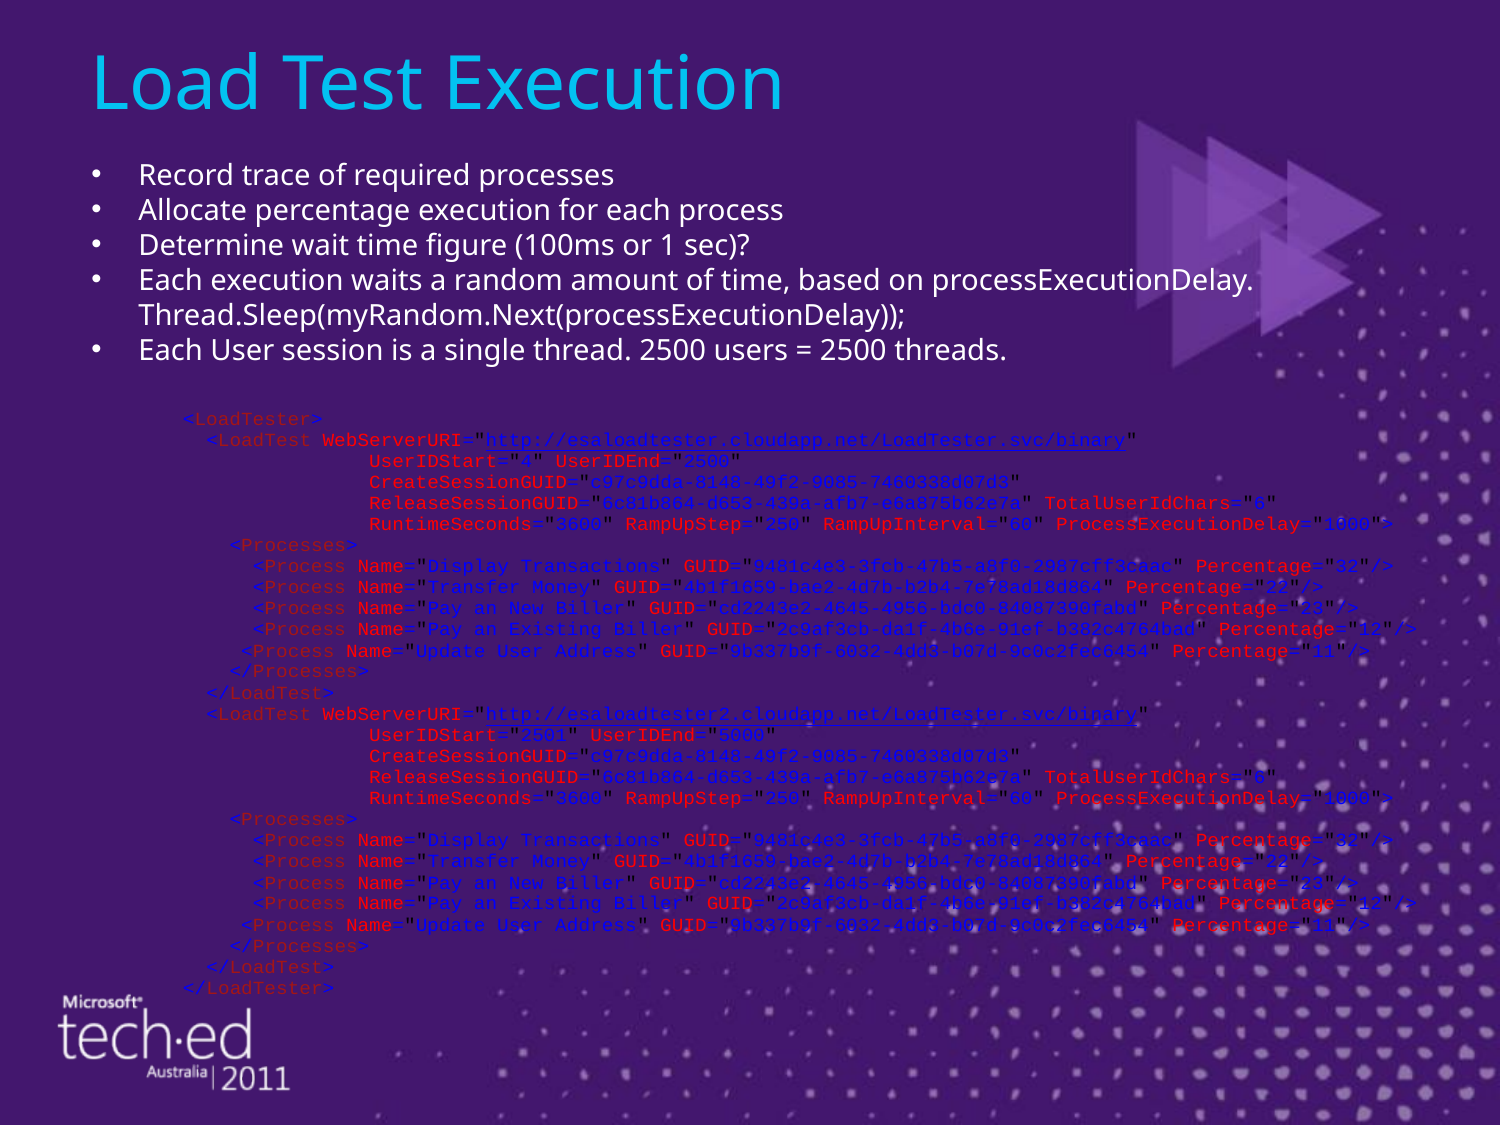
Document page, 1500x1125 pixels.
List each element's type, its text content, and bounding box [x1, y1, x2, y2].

picture [0, 0, 1500, 1125]
title Load Test Execution [75, 45, 1128, 114]
text_box Record trace of required processes Allocate percentage execution for each process Determine wait time figure (100ms or 1 sec)? Each execution waits a random amount of time, based on processExecutionDelay. Thread.Sleep(myRandom.Next(processExecutionDelay)); Each User session is a single thread. 2500 users = 2500 threads. [76, 148, 1270, 374]
